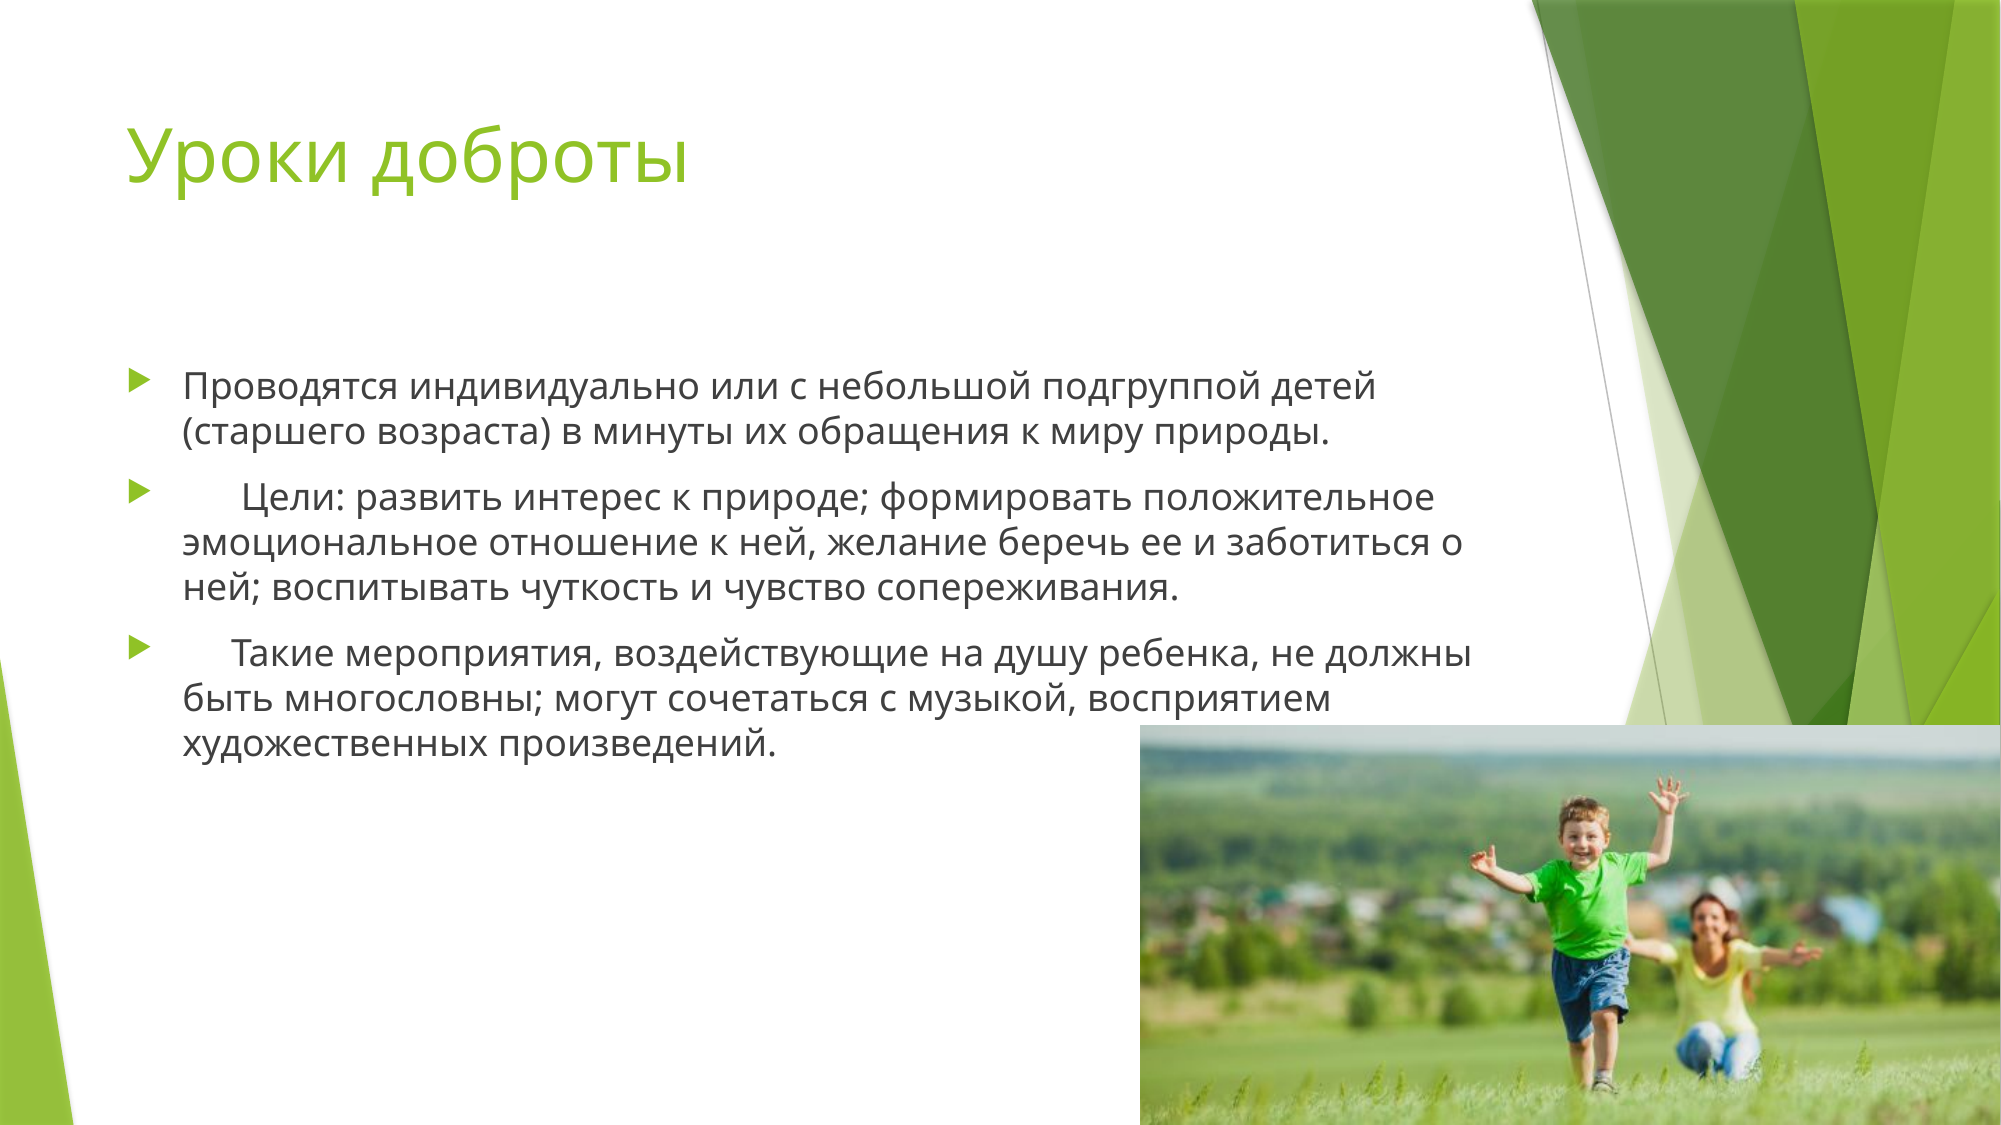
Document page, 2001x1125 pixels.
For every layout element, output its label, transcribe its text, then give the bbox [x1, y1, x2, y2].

title Уроки доброты [111, 99, 1522, 317]
list Проводятся индивидуально или с небольшой подгруппой детей (старшего возраста) в минуты их обращения к миру природы. Цели: развить интерес к природе; формировать положительное эмоциональное отношение к ней, желание беречь ее и заботиться о ней; воспитывать чуткость и чувство сопереживания. Такие мероприятия, воздействующие на душу ребенка, не должны быть многословны; могут сочетаться с музыкой, восприятием художественных произведений. [111, 354, 1522, 992]
picture [1139, 725, 2000, 1125]
